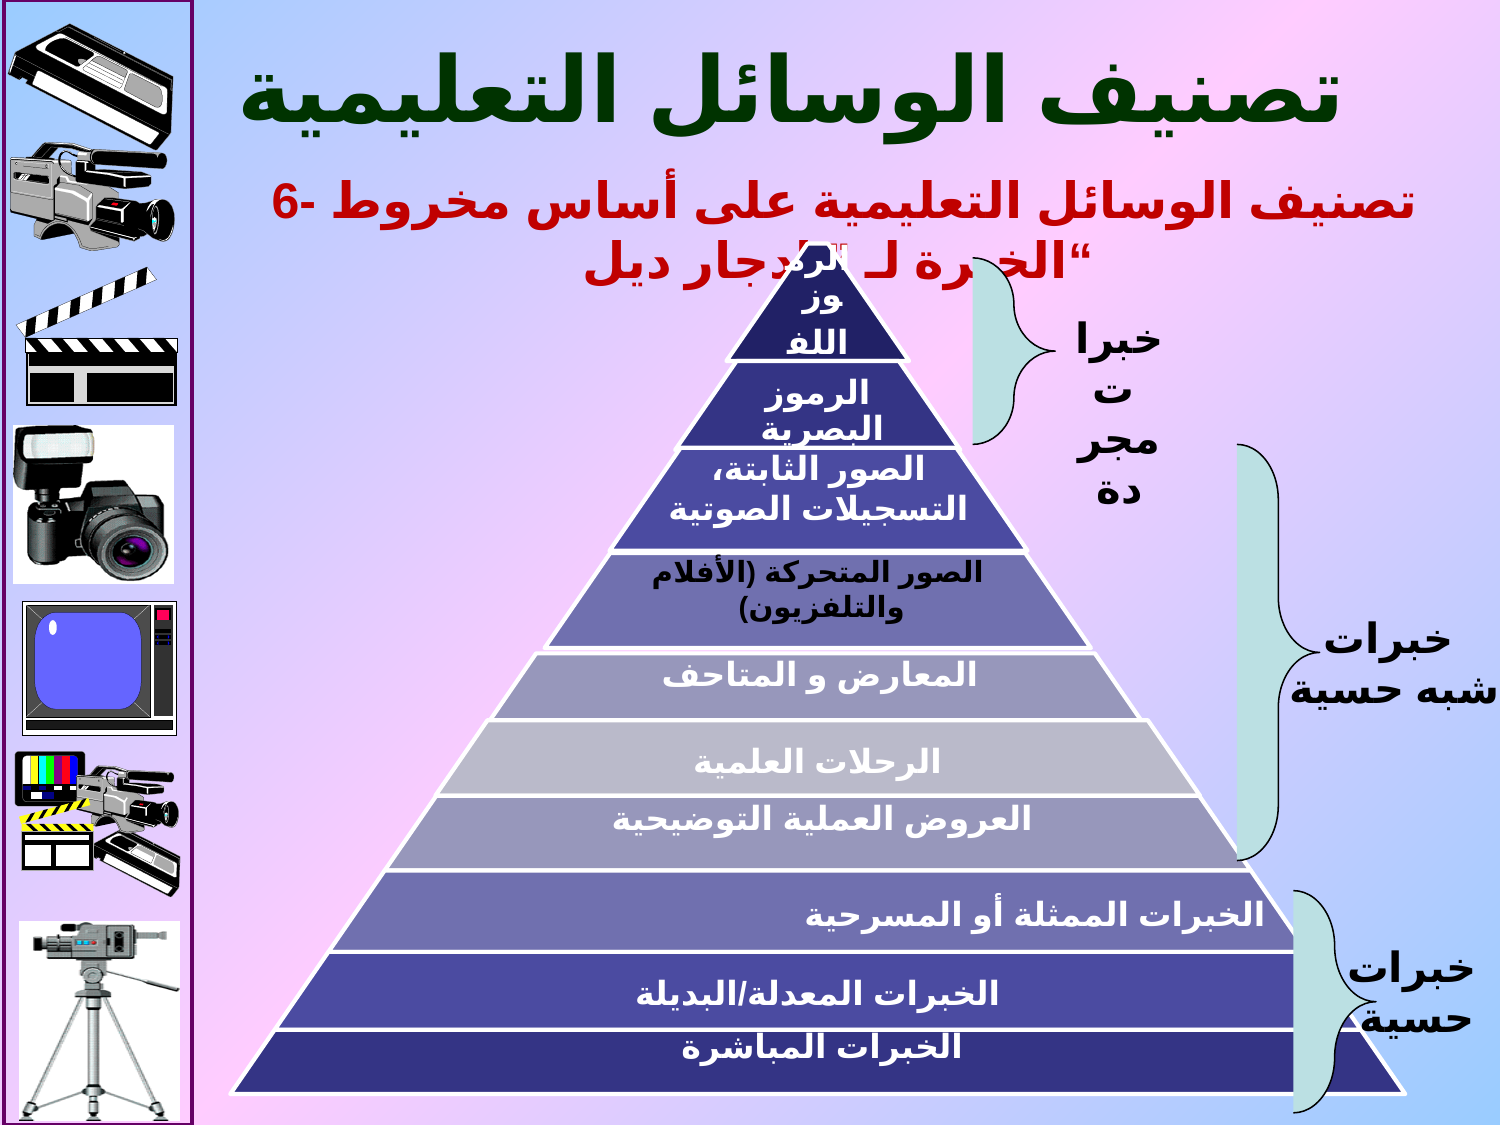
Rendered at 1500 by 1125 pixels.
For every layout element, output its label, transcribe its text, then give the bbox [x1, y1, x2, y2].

text_box خبرات حسية [1411, 933, 1500, 1049]
text_box [1293, 1104, 1316, 1113]
text_box 6- تصنيف الوسائل التعليمية على أساس مخروط الخبرة لـ ” إدجار ديل“ [188, 160, 1500, 356]
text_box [229, 243, 1406, 1095]
text_box خبرات شبه حسية [1411, 604, 1500, 720]
text_box [186, 356, 192, 1125]
text_box تصنيف الوسائل التعليمية [222, 23, 1362, 149]
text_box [5, 21, 184, 1121]
text_box [4, 0, 192, 160]
